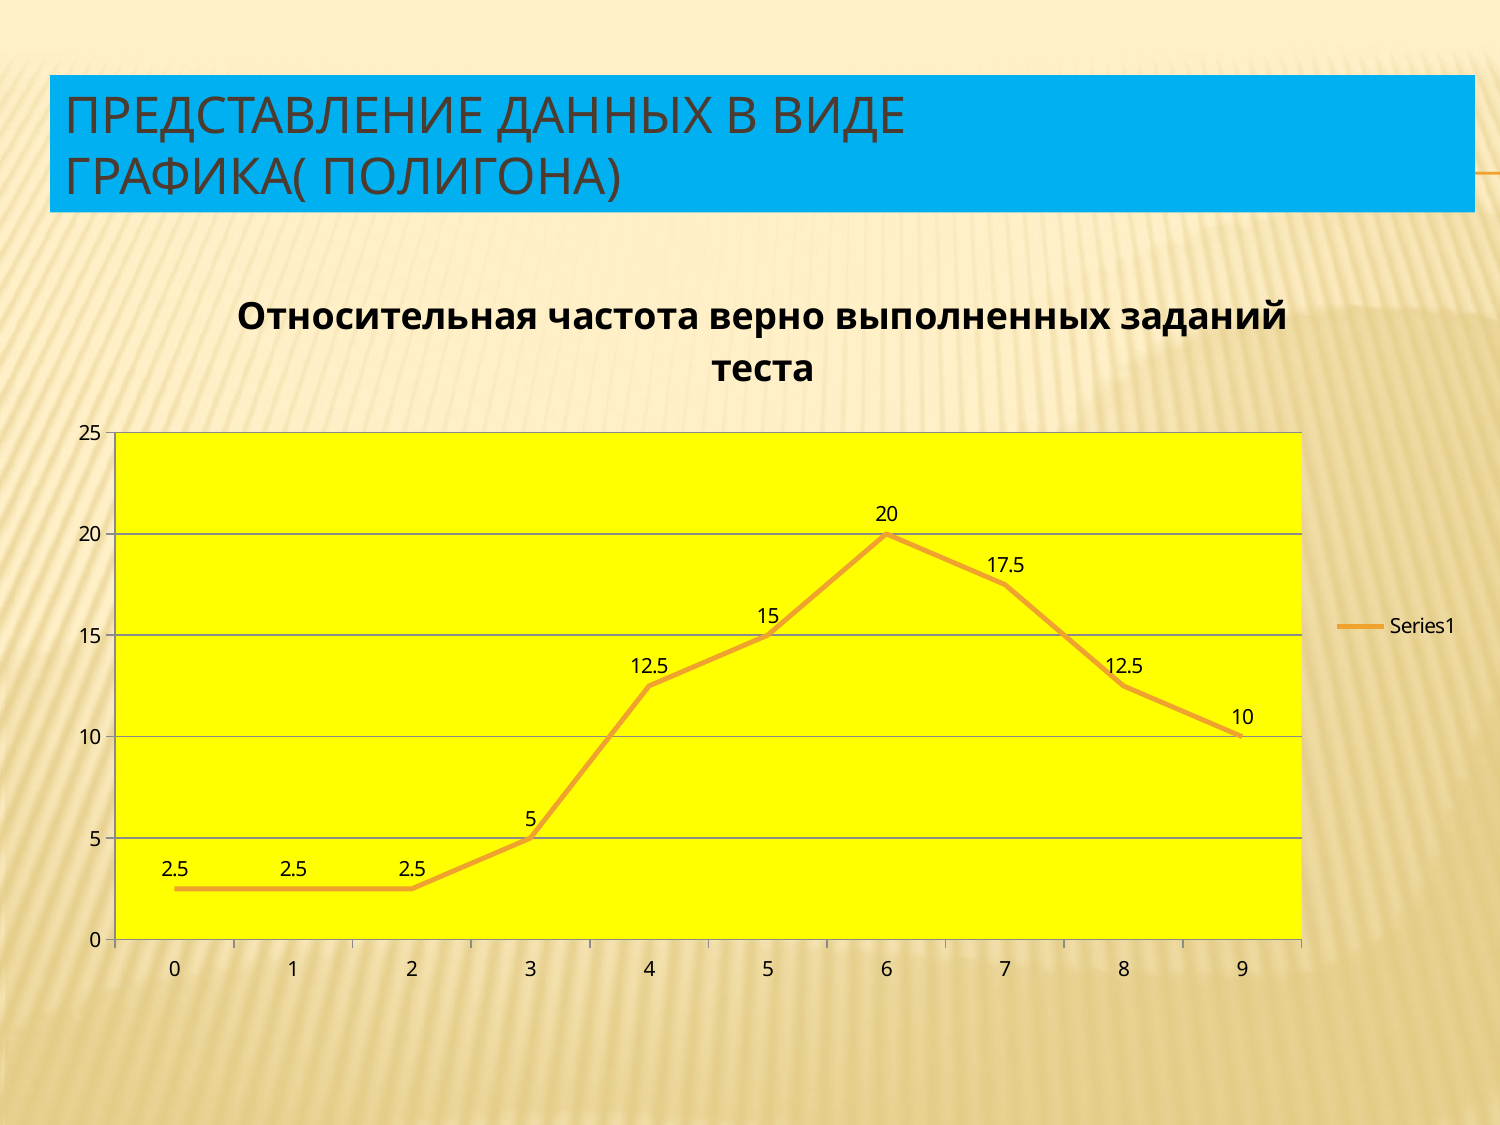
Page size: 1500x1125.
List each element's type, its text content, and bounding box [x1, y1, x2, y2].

chart [49, 254, 1476, 998]
title Представление данных в виде графика( полигона) [50, 75, 1475, 213]
